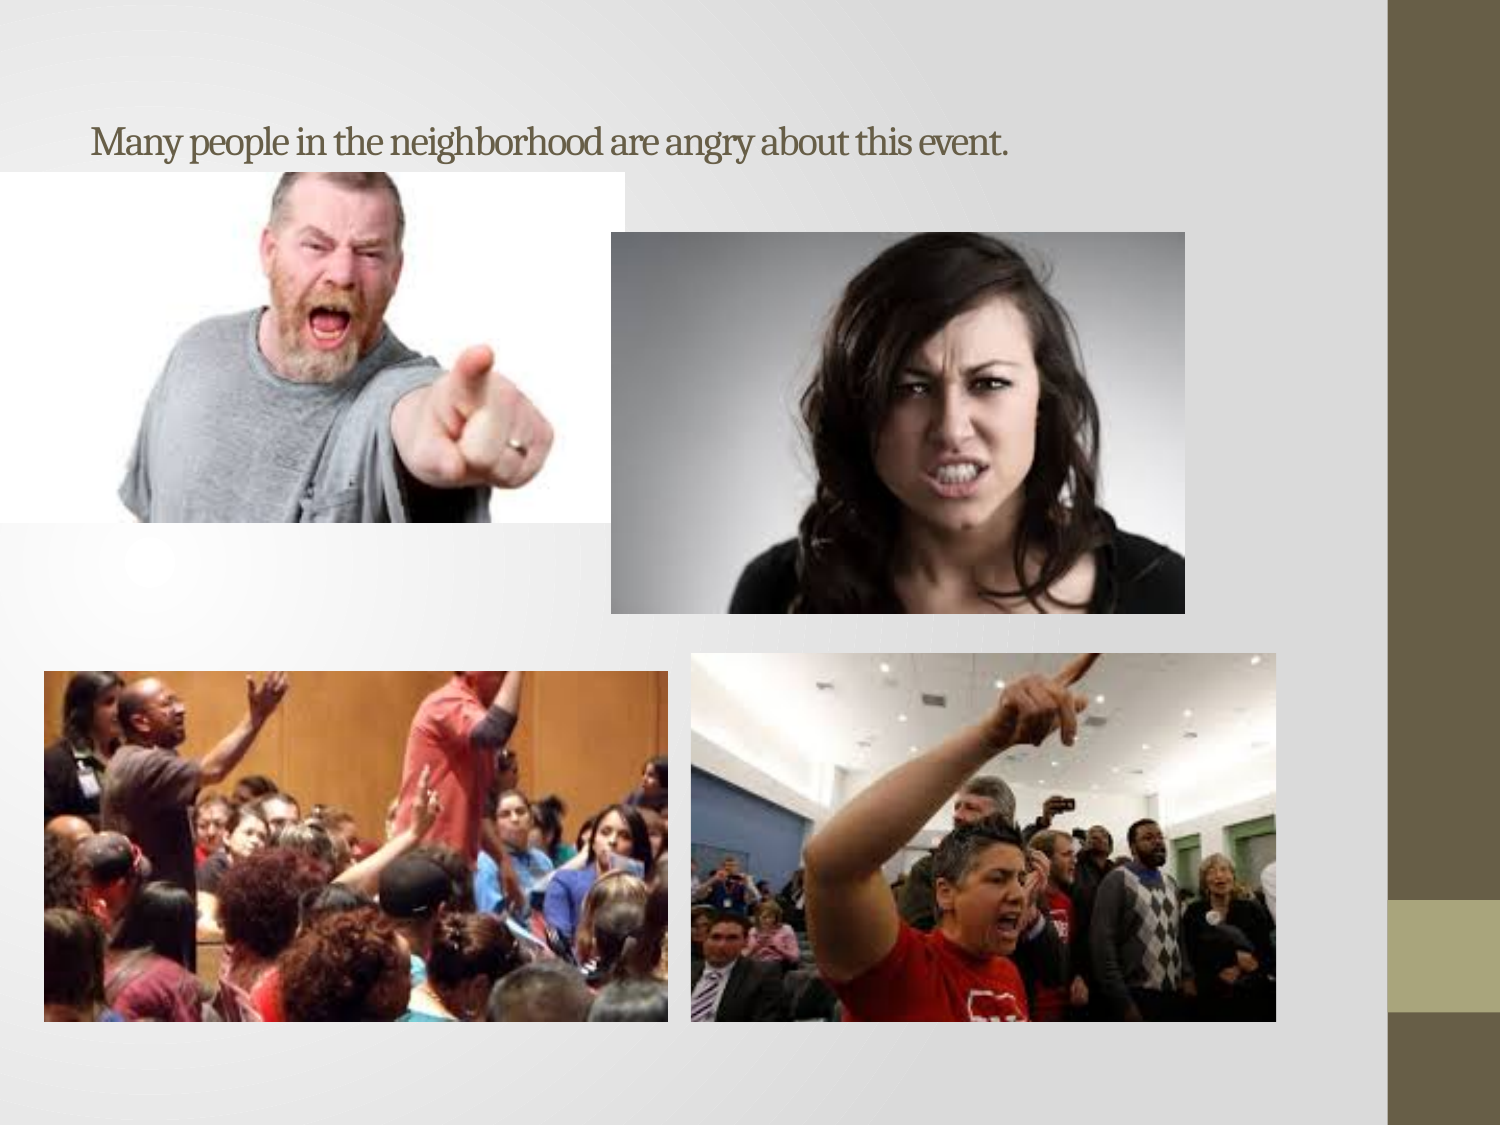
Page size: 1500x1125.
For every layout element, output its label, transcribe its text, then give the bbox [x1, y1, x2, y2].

picture [0, 171, 1186, 615]
title Many people in the neighborhood are angry about this event. [75, 45, 1325, 233]
picture [43, 671, 668, 1023]
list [690, 652, 1277, 1023]
